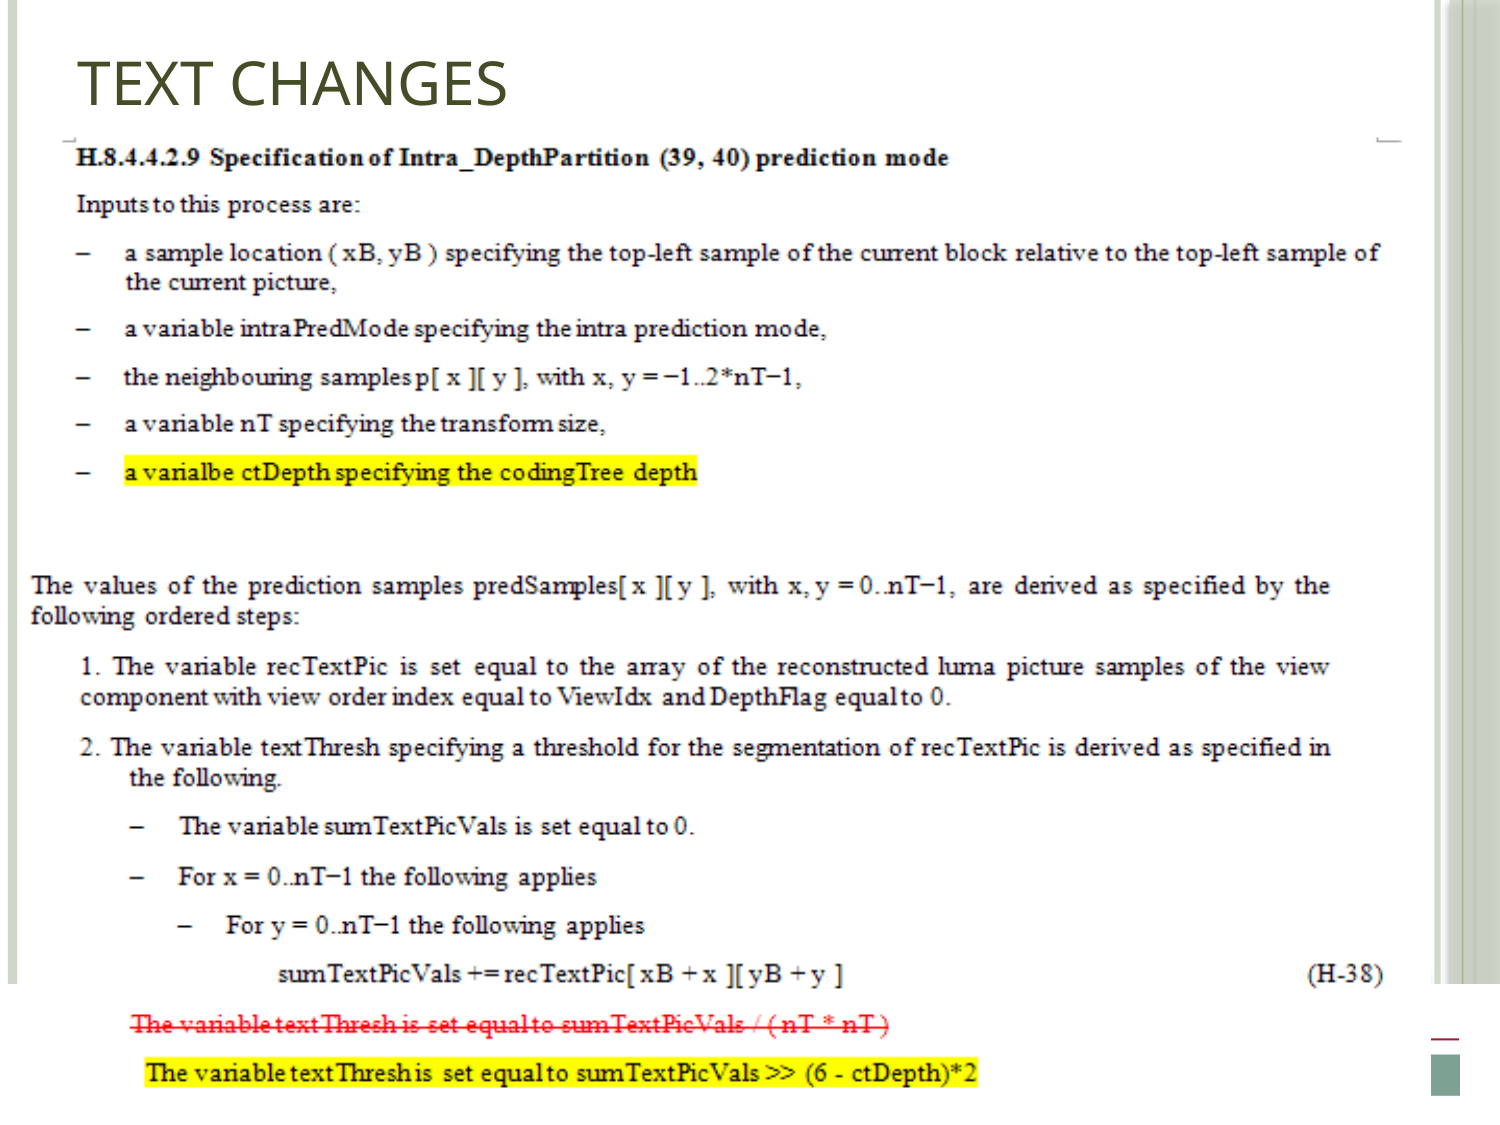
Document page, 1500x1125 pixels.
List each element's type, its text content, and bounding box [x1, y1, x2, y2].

title Text Changes [62, 37, 1413, 125]
picture [0, 561, 1500, 1125]
picture [61, 136, 1403, 501]
